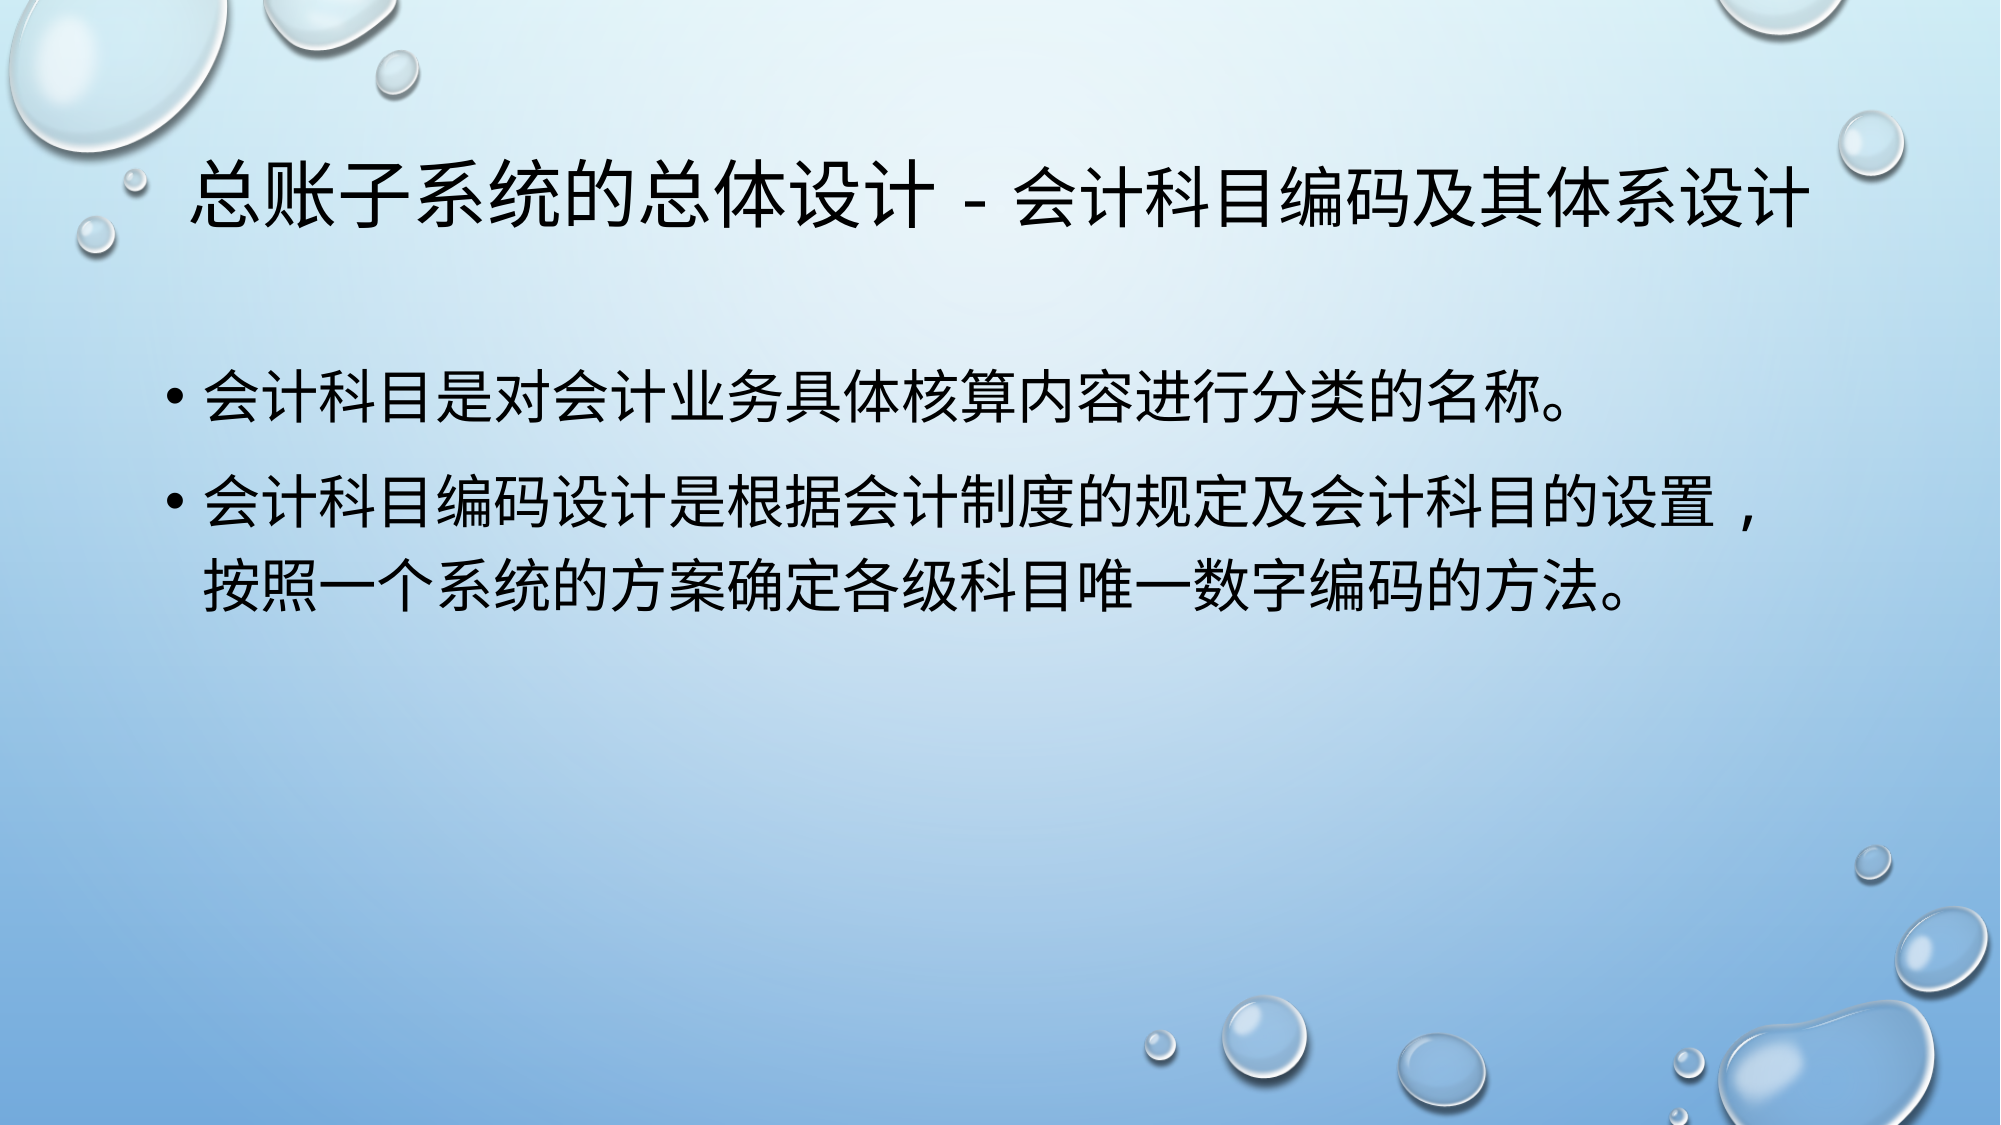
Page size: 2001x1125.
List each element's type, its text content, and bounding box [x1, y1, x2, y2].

title 总账子系统的总体设计-会计科目编码及其体系设计 [149, 67, 1851, 329]
list 会计科目是对会计业务具体核算内容进行分类的名称。 会计科目编码设计是根据会计制度的规定及会计科目的设置,按照一个系统的方案确定各级科目唯一数字编码的方法。 [149, 339, 1850, 966]
picture [0, 0, 2000, 1125]
